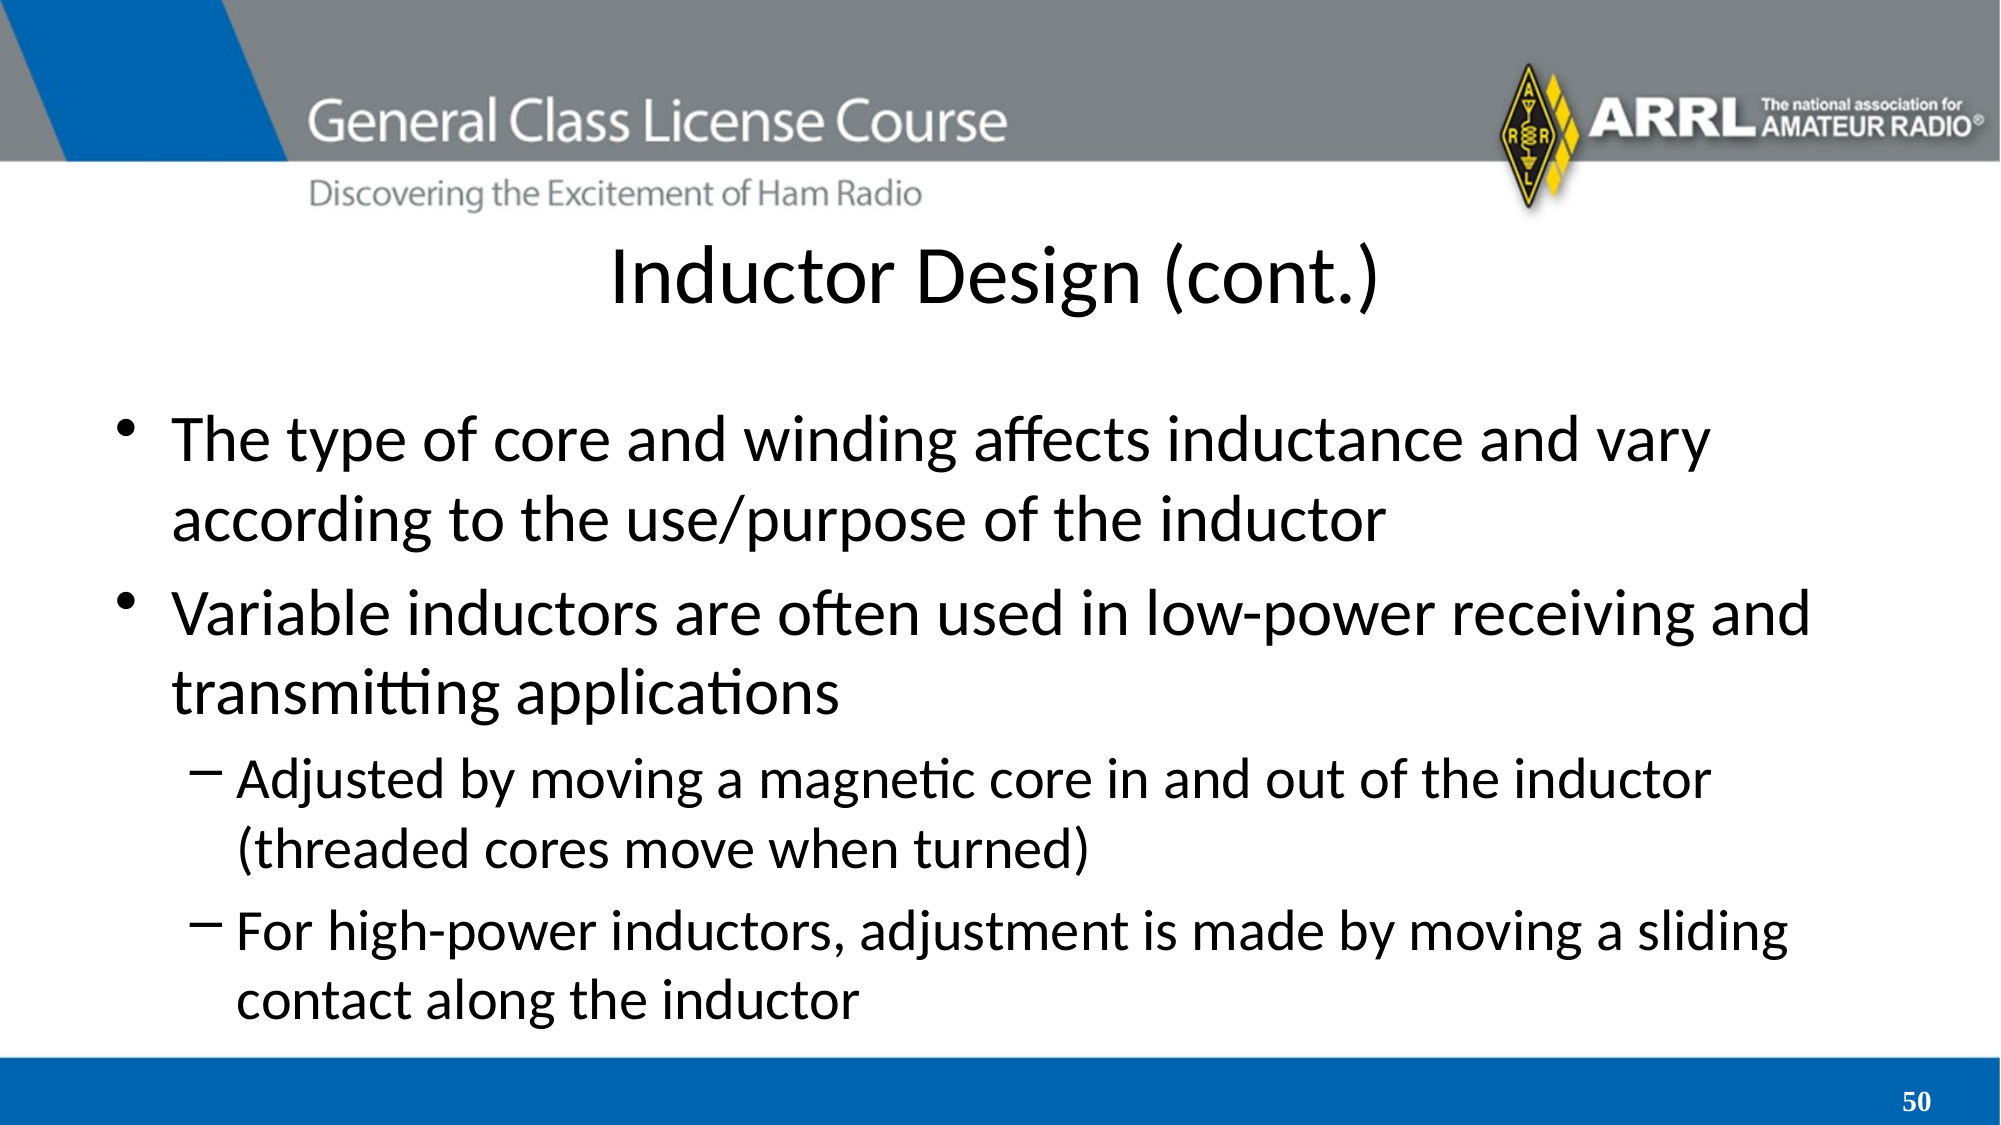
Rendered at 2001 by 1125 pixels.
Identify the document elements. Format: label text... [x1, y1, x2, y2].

picture [0, 0, 2001, 1125]
title Inductor Design (cont.) [96, 212, 1897, 356]
list The type of core and winding affects inductance and vary according to the use/purpose of the inductor Variable inductors are often used in low-power receiving and transmitting applications Adjusted by moving a magnetic core in and out of the inductor (threaded cores move when turned) For high-power inductors, adjustment is made by moving a sliding contact along the inductor [99, 387, 1900, 1075]
